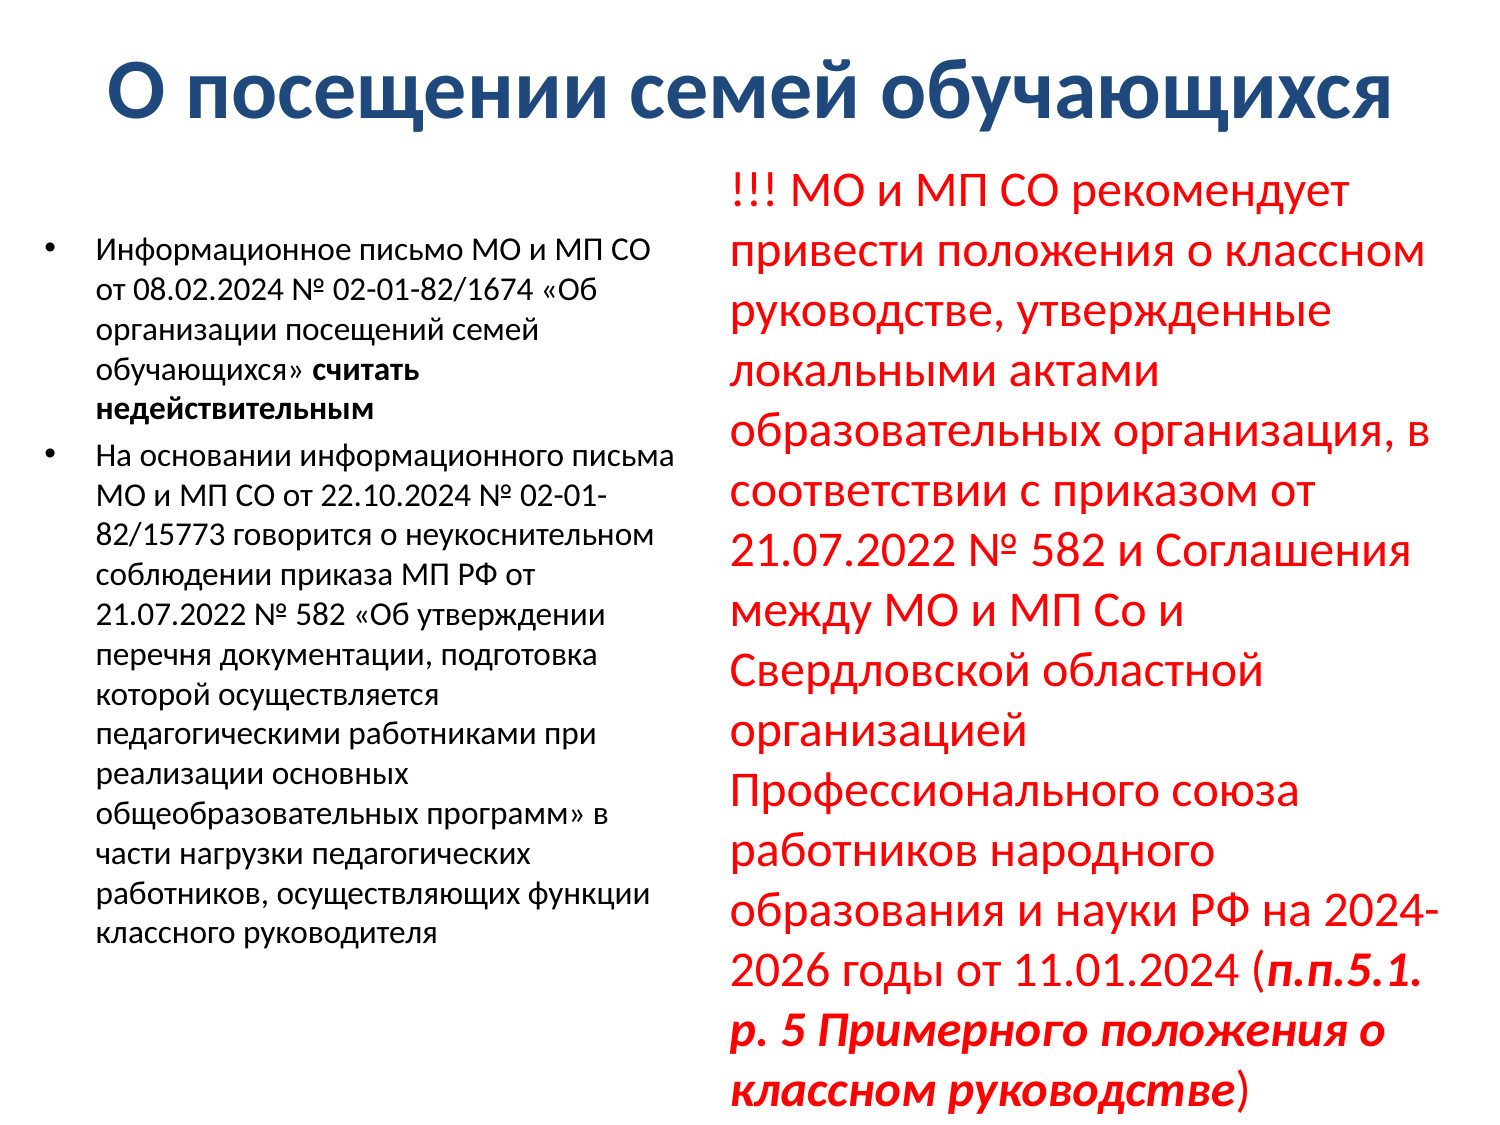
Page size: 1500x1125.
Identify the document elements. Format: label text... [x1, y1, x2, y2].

list !!! МО и МП СО рекомендует привести положения о классном руководстве, утвержденные локальными актами образовательных организация, в соответствии с приказом от 21.07.2022 № 582 и Соглашения между МО и МП Со и Свердловской областной организацией Профессионального союза работников народного образования и науки РФ на 2024-2026 годы от 11.01.2024 (п.п.5.1. р. 5 Примерного положения о классном руководстве) [714, 149, 1483, 1083]
title О посещении семей обучающихся [76, 19, 1427, 149]
list Информационное письмо МО и МП СО от 08.02.2024 № 02-01-82/1674 «Об организации посещений семей обучающихся» считать недействительным На основании информационного письма МО и МП СО от 22.10.2024 № 02-01-82/15773 говорится о неукоснительном соблюдении приказа МП РФ от 21.07.2022 № 582 «Об утверждении перечня документации, подготовка которой осуществляется педагогическими работниками при реализации основных общеобразовательных программ» в части нагрузки педагогических работников, осуществляющих функции классного руководителя [29, 219, 692, 963]
